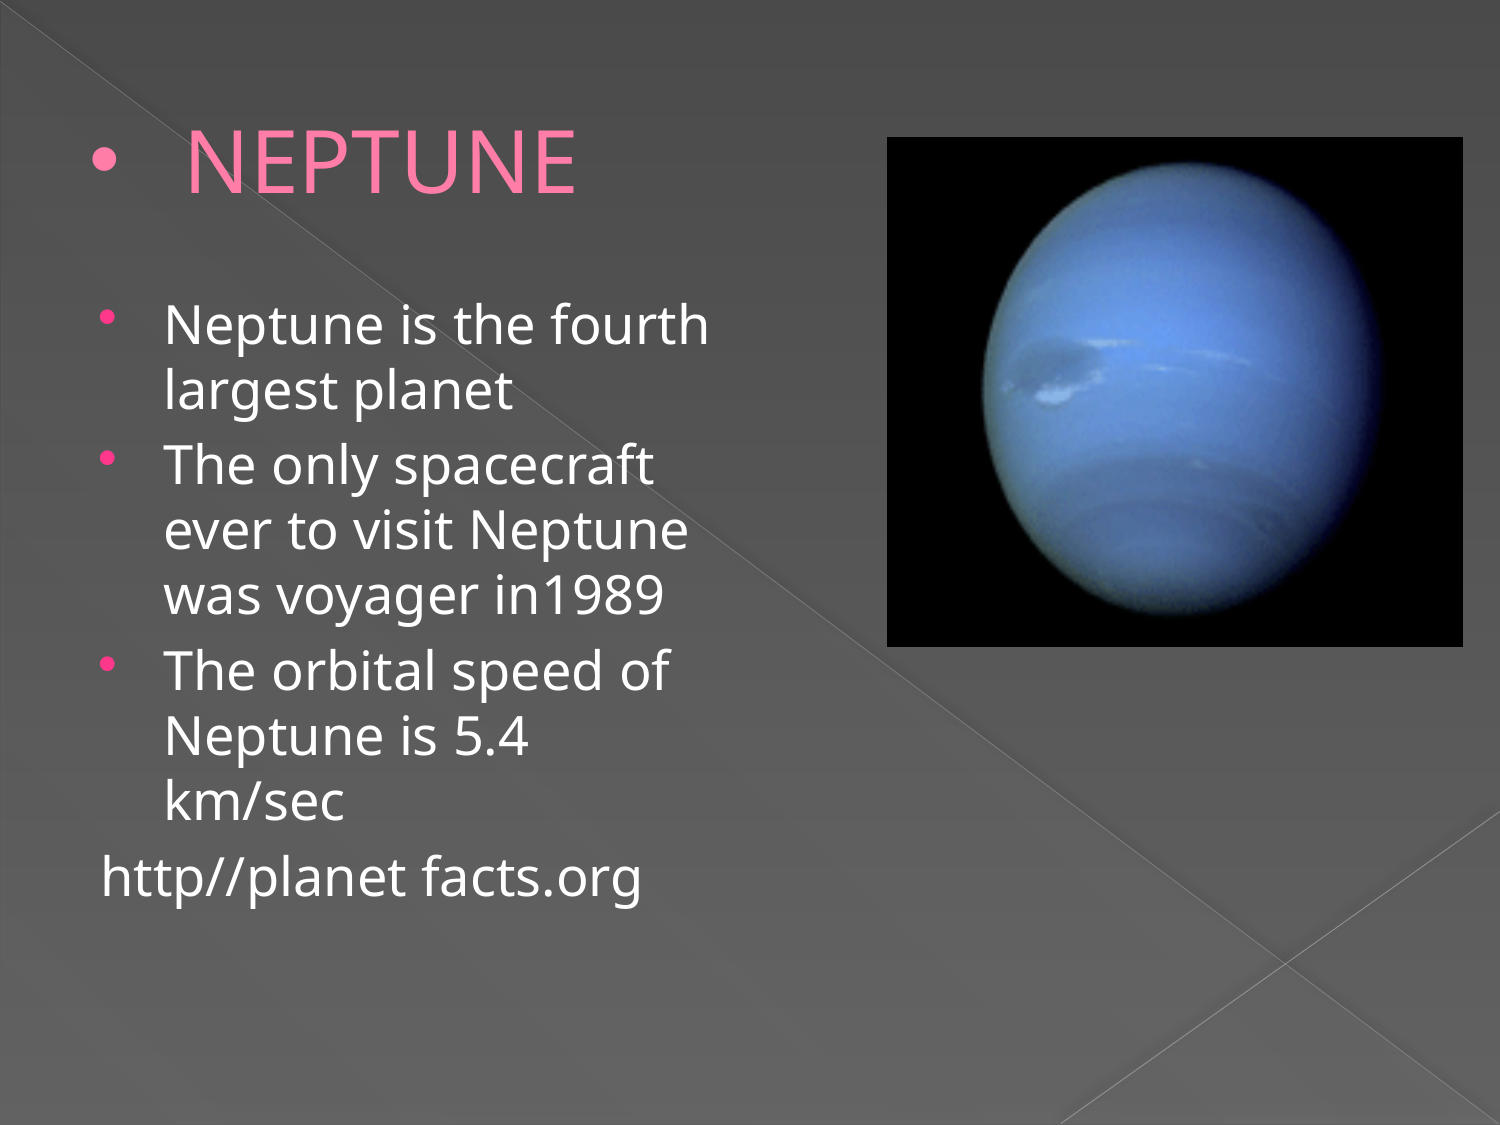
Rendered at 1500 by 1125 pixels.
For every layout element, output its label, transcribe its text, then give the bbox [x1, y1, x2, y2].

title NEPTUNE [75, 43, 1425, 274]
list Neptune is the fourth largest planet The only spacecraft ever to visit Neptune was voyager in1989 The orbital speed of Neptune is 5.4 km/sec http//planet facts.org [75, 282, 738, 1025]
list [887, 137, 1463, 648]
